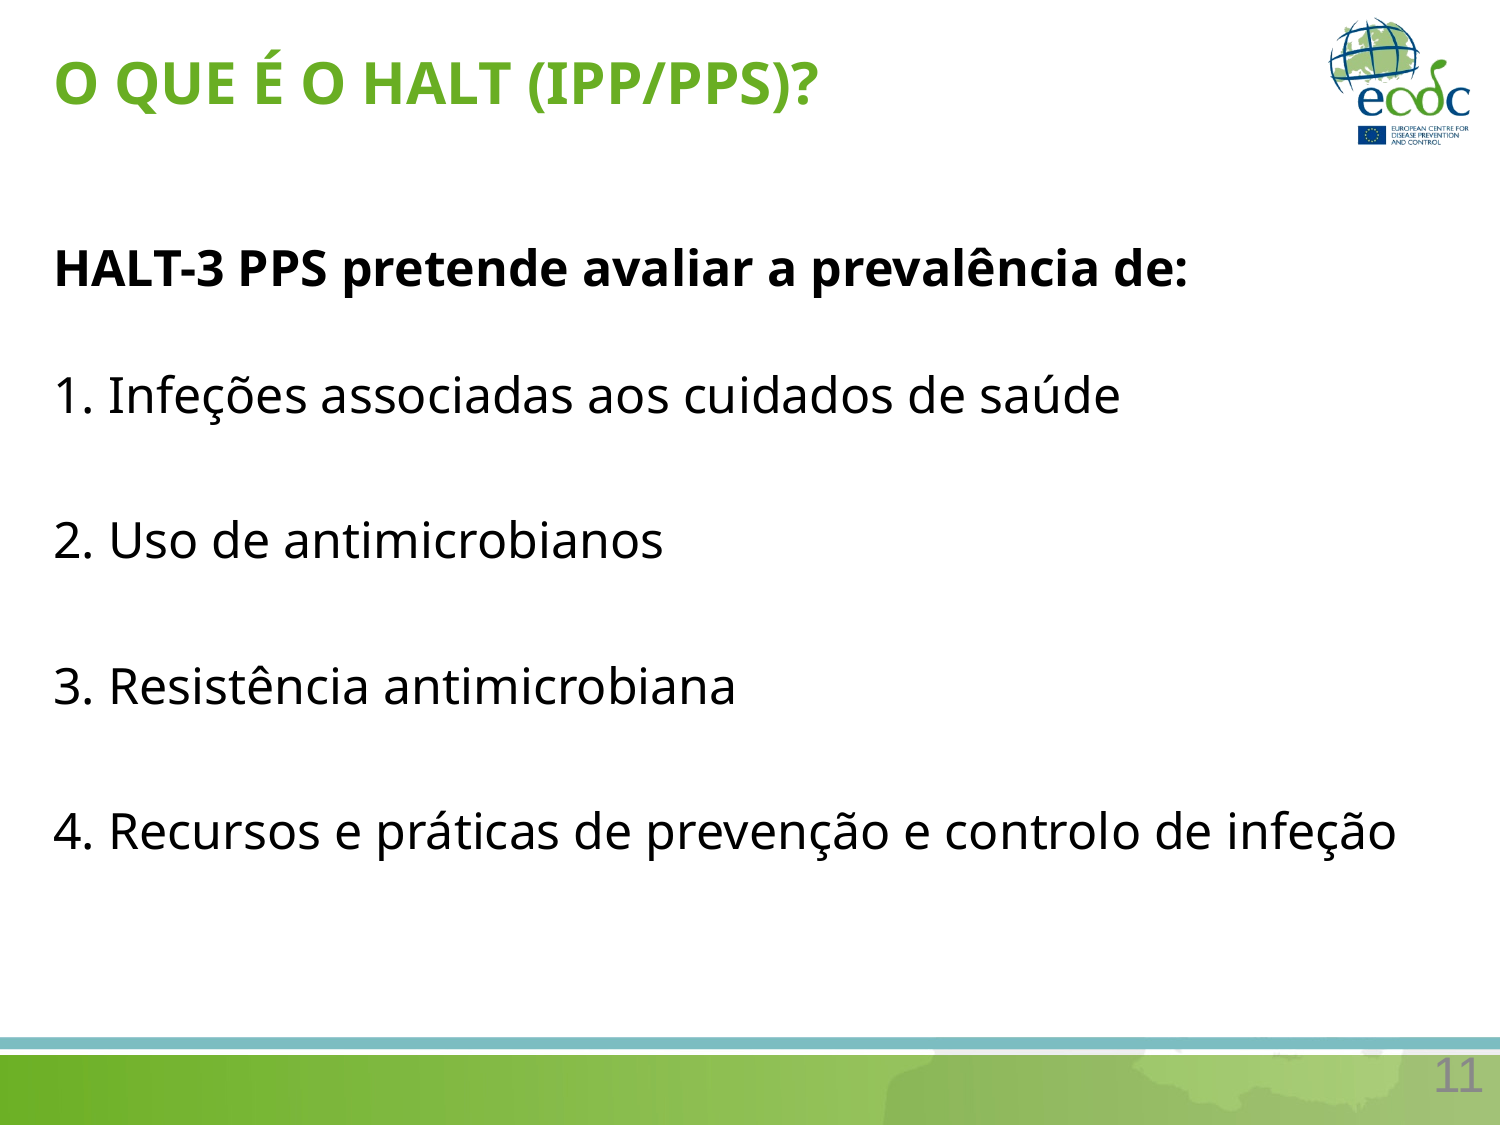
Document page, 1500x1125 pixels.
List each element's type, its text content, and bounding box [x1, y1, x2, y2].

picture [0, 1037, 1500, 1125]
picture [1328, 17, 1473, 148]
title O QUE É O HALT (IPP/PPS)? [53, 54, 1404, 190]
list HALT-3 PPS pretende avaliar a prevalência de: 1. Infeções associadas aos cuidados de saúde 2. Uso de antimicrobianos 3. Resistência antimicrobiana 4. Recursos e práticas de prevenção e controlo de infeção [53, 243, 1452, 1024]
slide_number 11 [1149, 1042, 1500, 1103]
